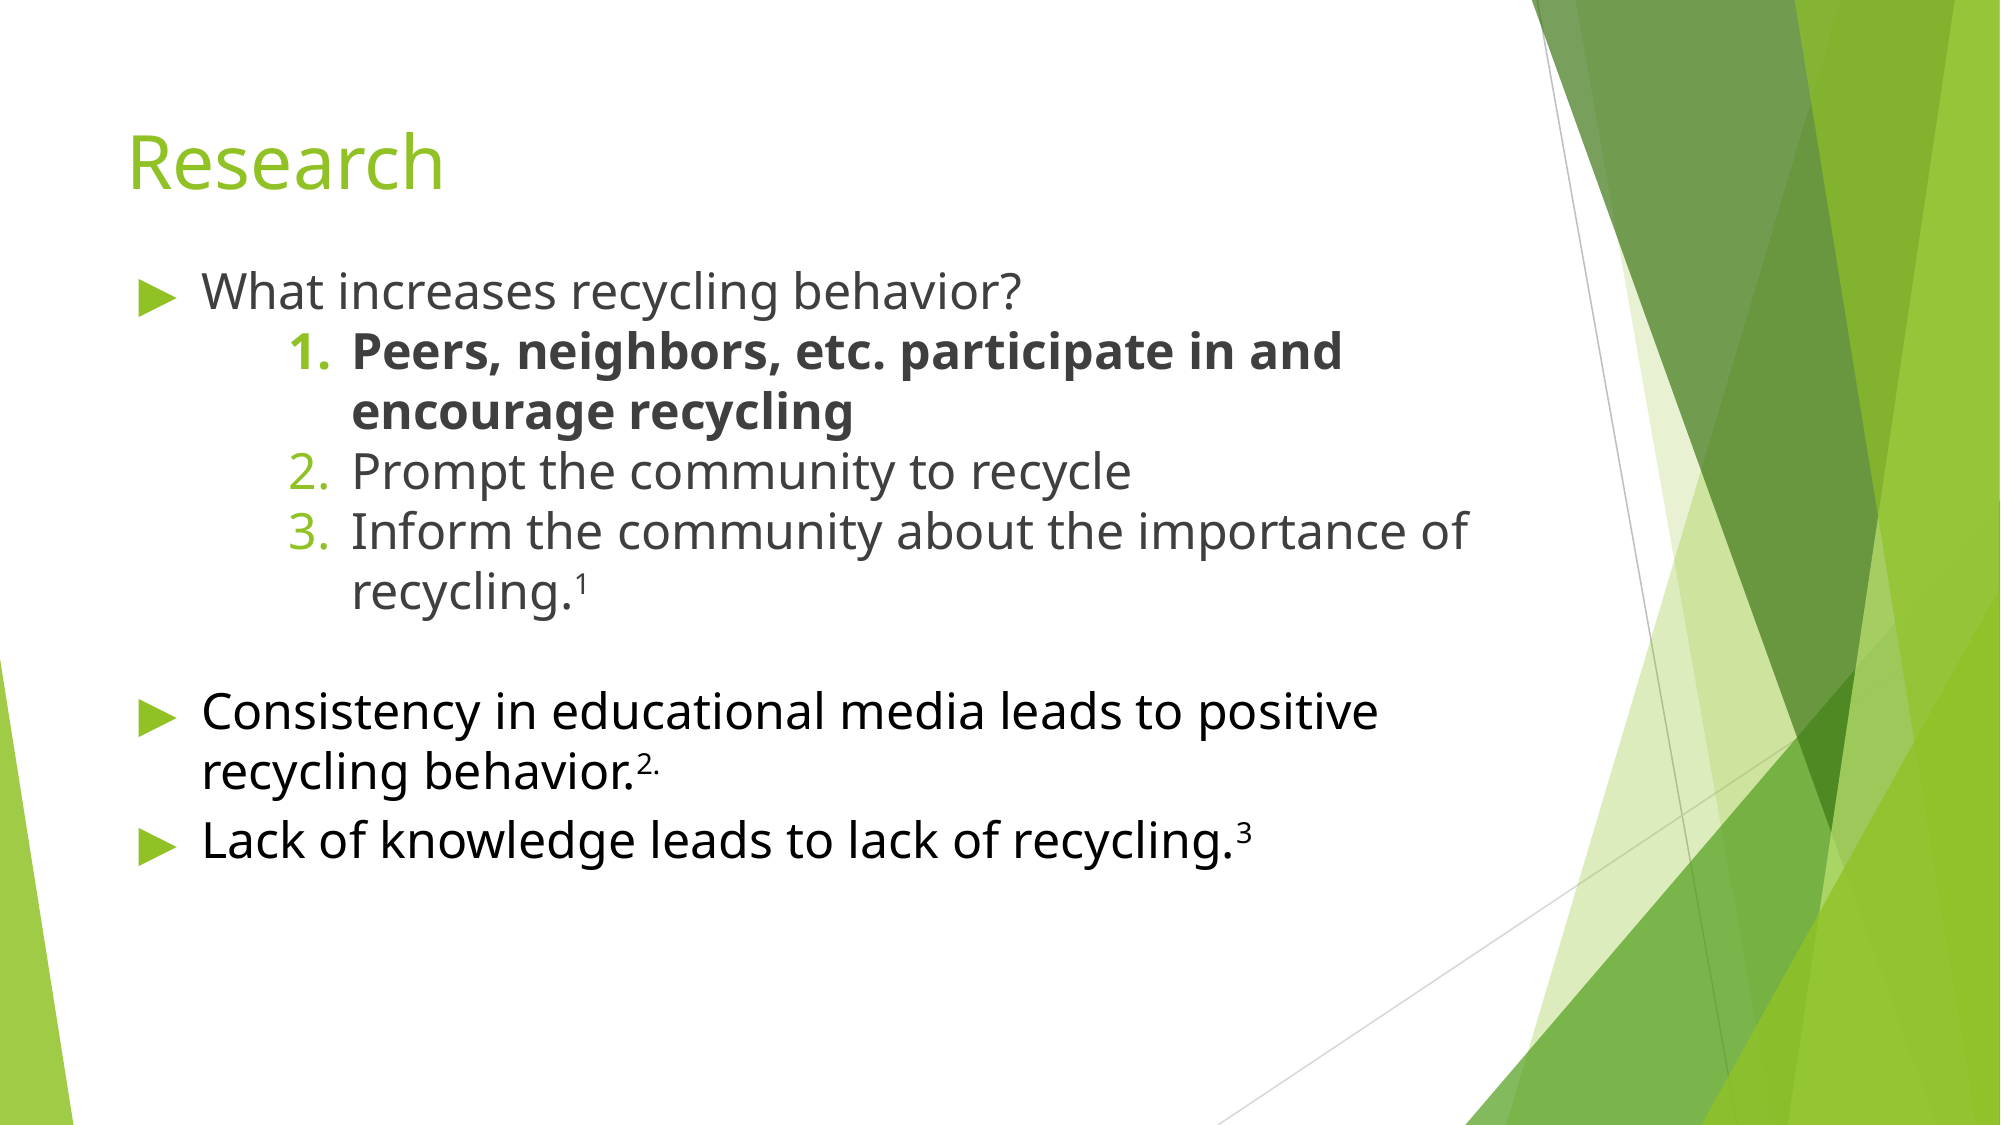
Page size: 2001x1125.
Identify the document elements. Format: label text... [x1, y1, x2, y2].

list What increases recycling behavior? Peers, neighbors, etc. participate in and encourage recycling Prompt the community to recycle Inform the community about the importance of recycling.1 Consistency in educational media leads to positive recycling behavior.2. Lack of knowledge leads to lack of recycling.3 [111, 244, 1522, 1079]
title Research [111, 99, 1522, 244]
